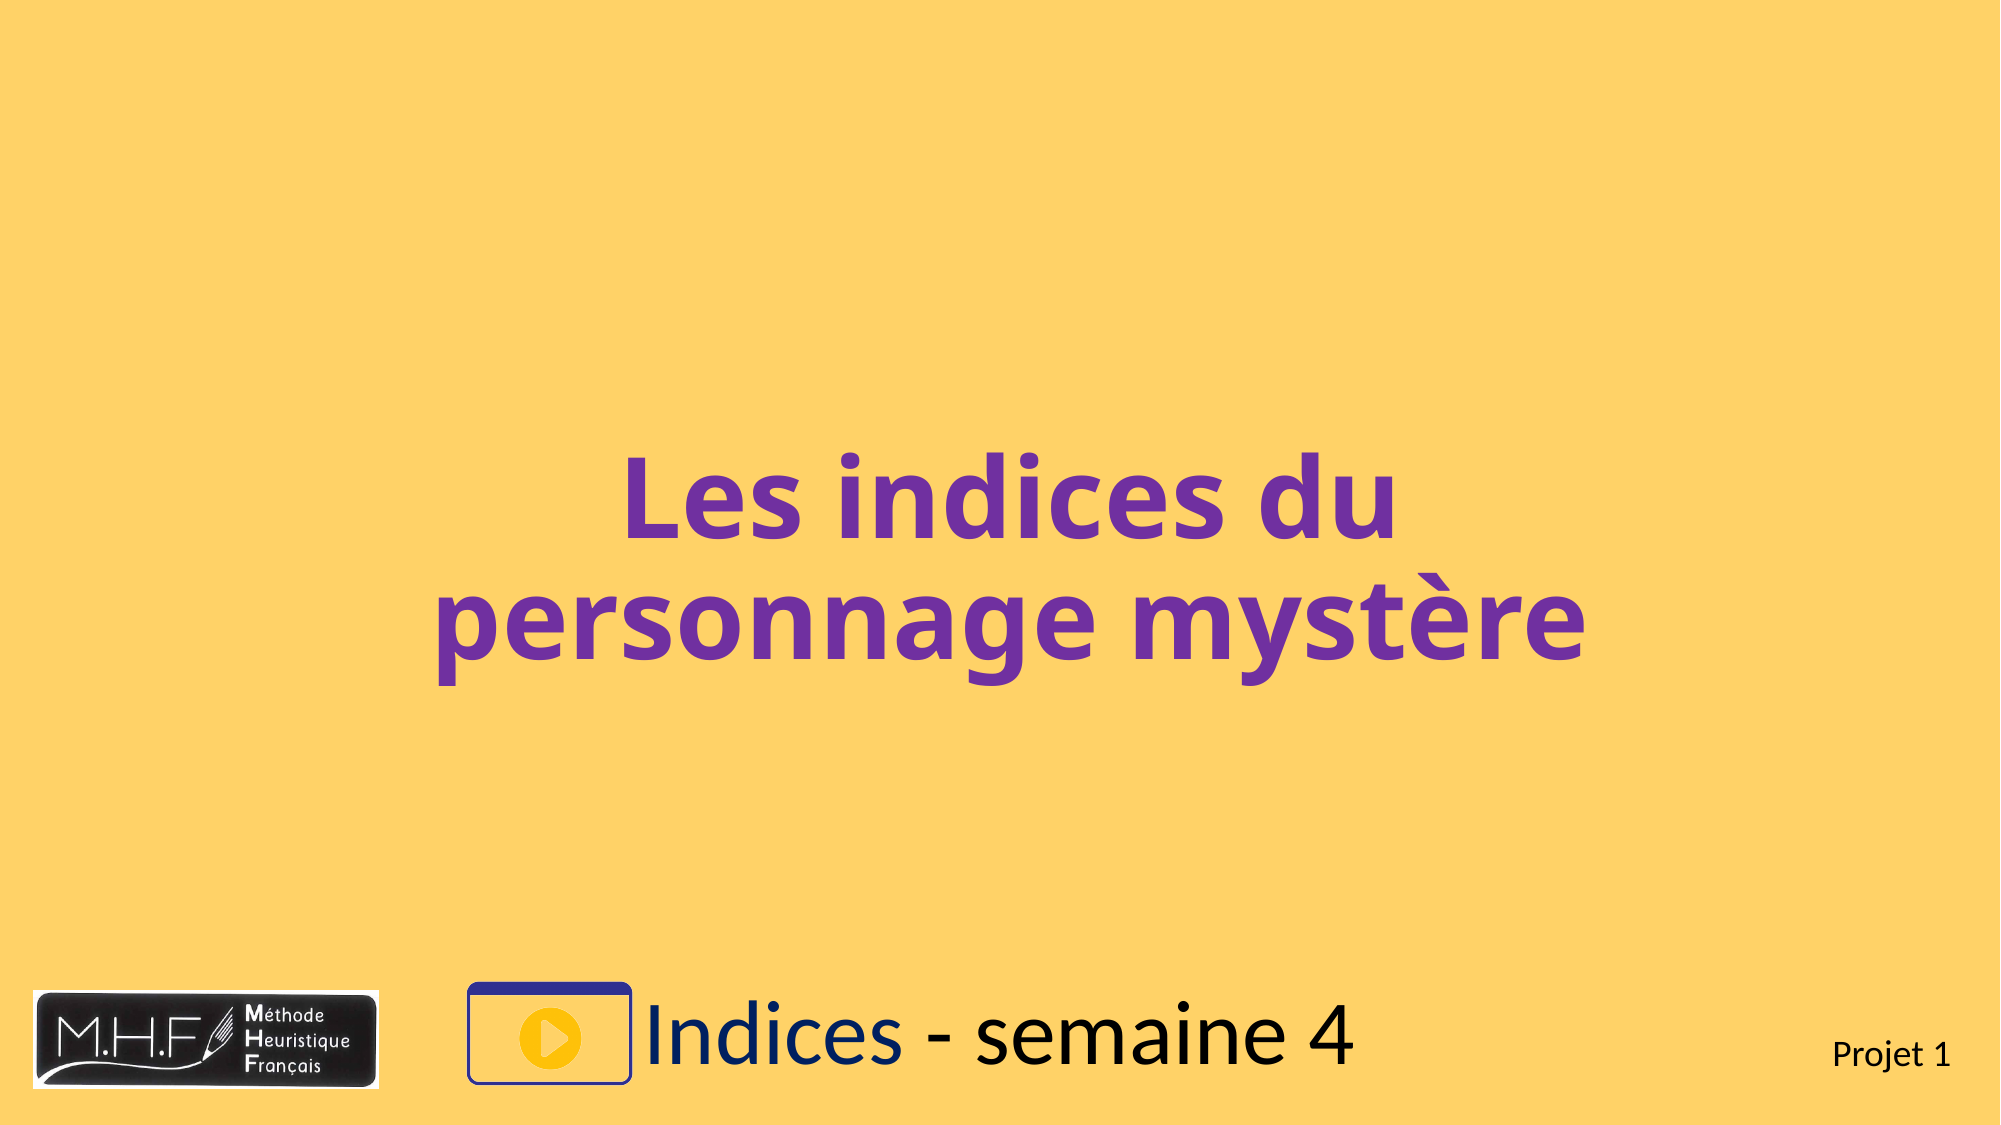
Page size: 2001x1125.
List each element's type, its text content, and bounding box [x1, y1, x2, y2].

title Les indices du personnage mystère [260, 325, 1761, 800]
subtitle Indices - semaine 4 [249, 978, 1750, 1102]
text_box Projet 1 [1362, 1021, 1967, 1082]
picture [463, 977, 638, 1089]
picture [33, 990, 379, 1089]
